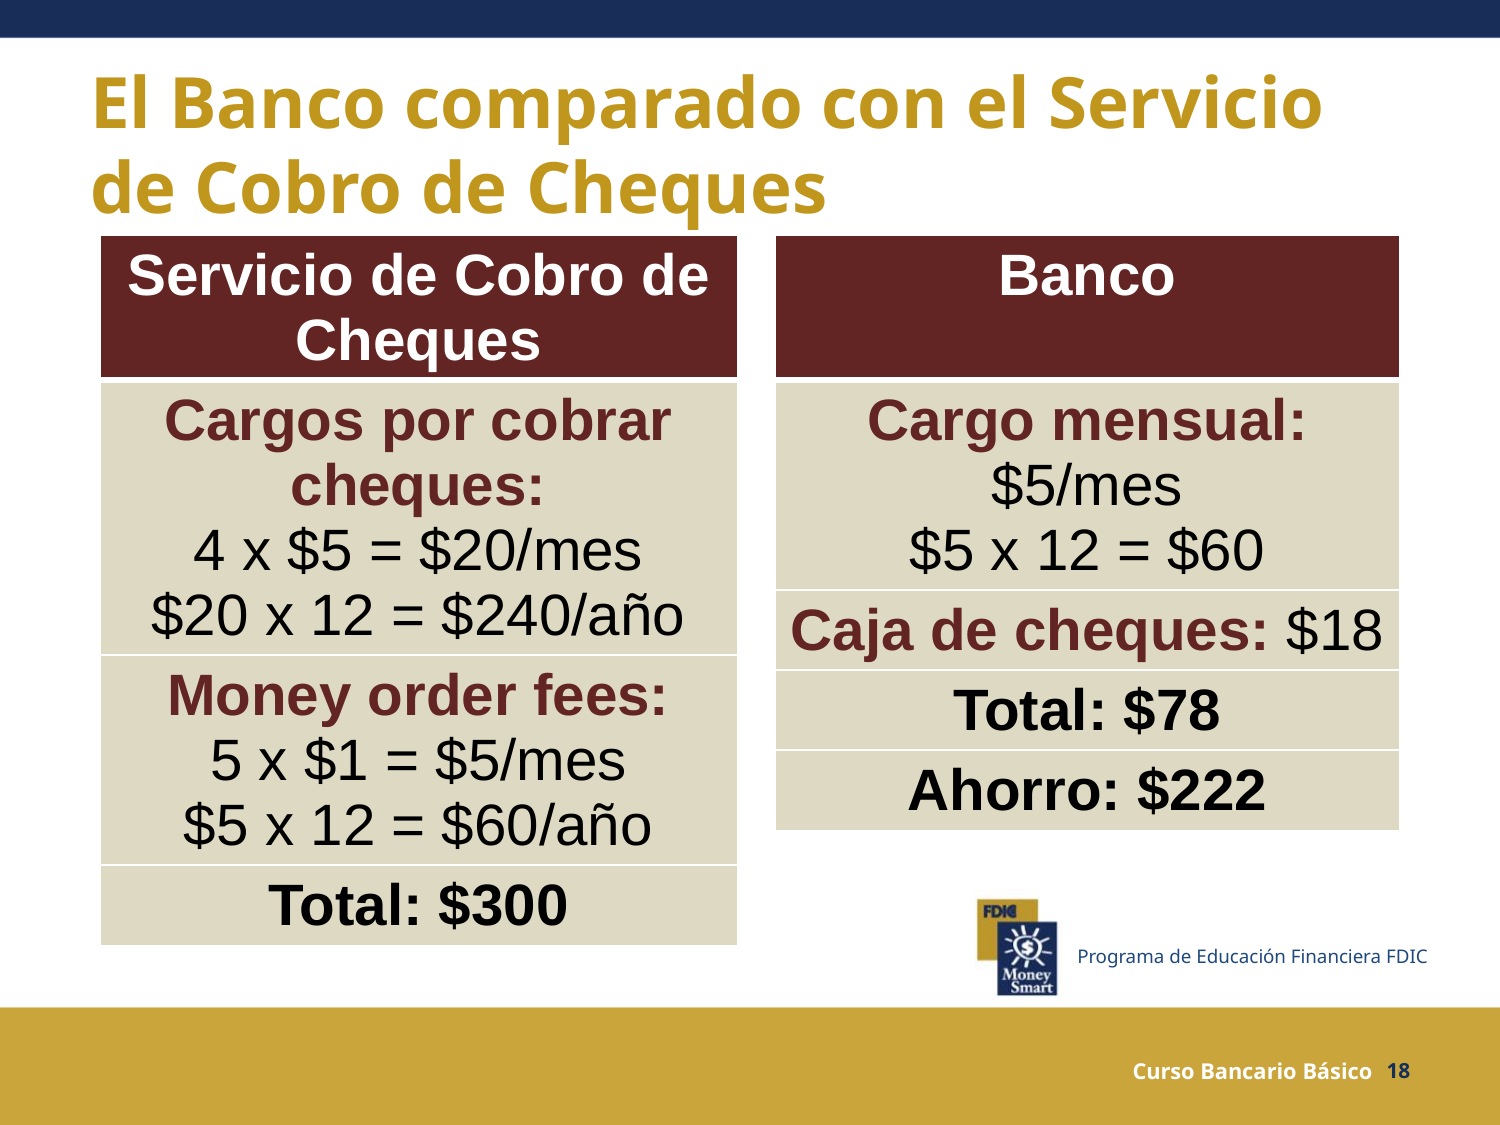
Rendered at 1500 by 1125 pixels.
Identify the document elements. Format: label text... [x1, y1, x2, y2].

table_cell Cargo mensual: $5/mes $5 x 12 = $60 [776, 383, 1399, 589]
table_cell Total: $300 [101, 866, 737, 945]
table_cell Ahorro: $222 [776, 751, 1399, 830]
table_cell Caja de cheques: $18 [776, 591, 1399, 669]
title El Banco comparado con el Servicio de Cobro de Cheques [74, 49, 1426, 226]
table_cell Money order fees: 5 x $1 = $5/mes $5 x 12 = $60/año [101, 656, 737, 864]
picture [0, 0, 1500, 1125]
table_cell Cargos por cobrar cheques: 4 x $5 = $20/mes $20 x 12 = $240/año [101, 383, 737, 654]
table_header Servicio de Cobro de Cheques [101, 236, 737, 377]
table_cell Total: $78 [776, 671, 1399, 749]
table_header Banco [776, 236, 1399, 377]
